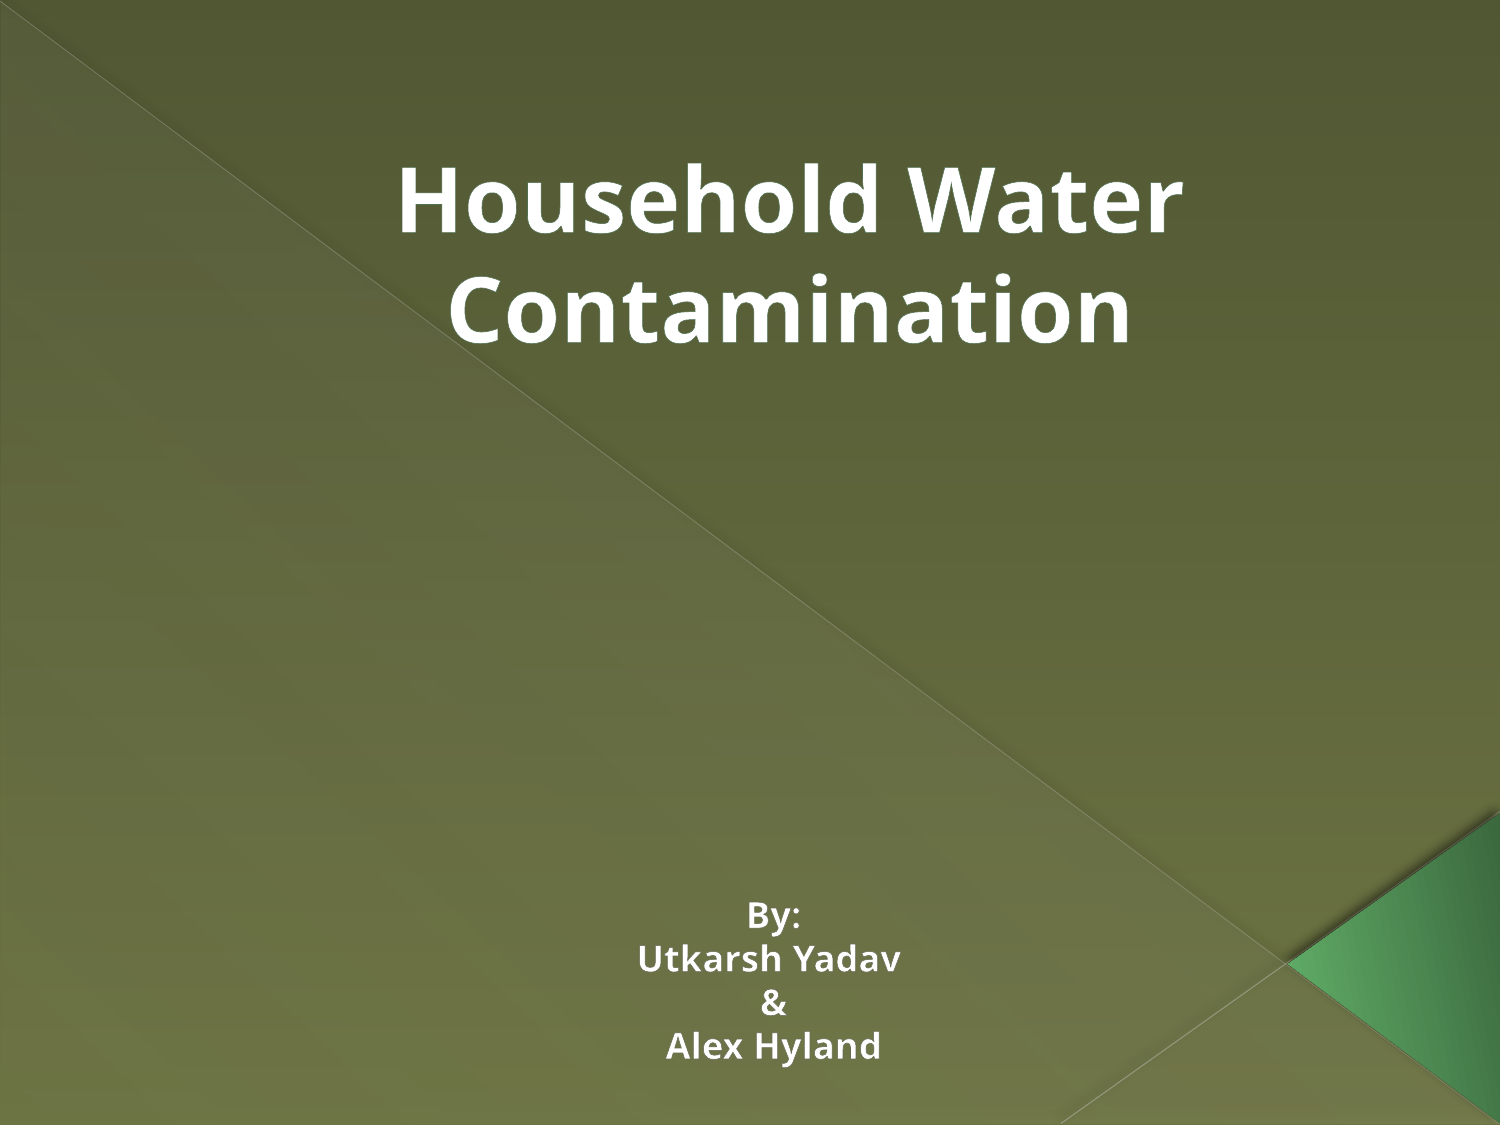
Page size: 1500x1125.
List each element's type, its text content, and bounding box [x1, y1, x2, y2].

title Household Water Contamination [88, 127, 1412, 369]
subtitle By: Utkarsh Yadav & Alex Hyland [112, 849, 1437, 1081]
